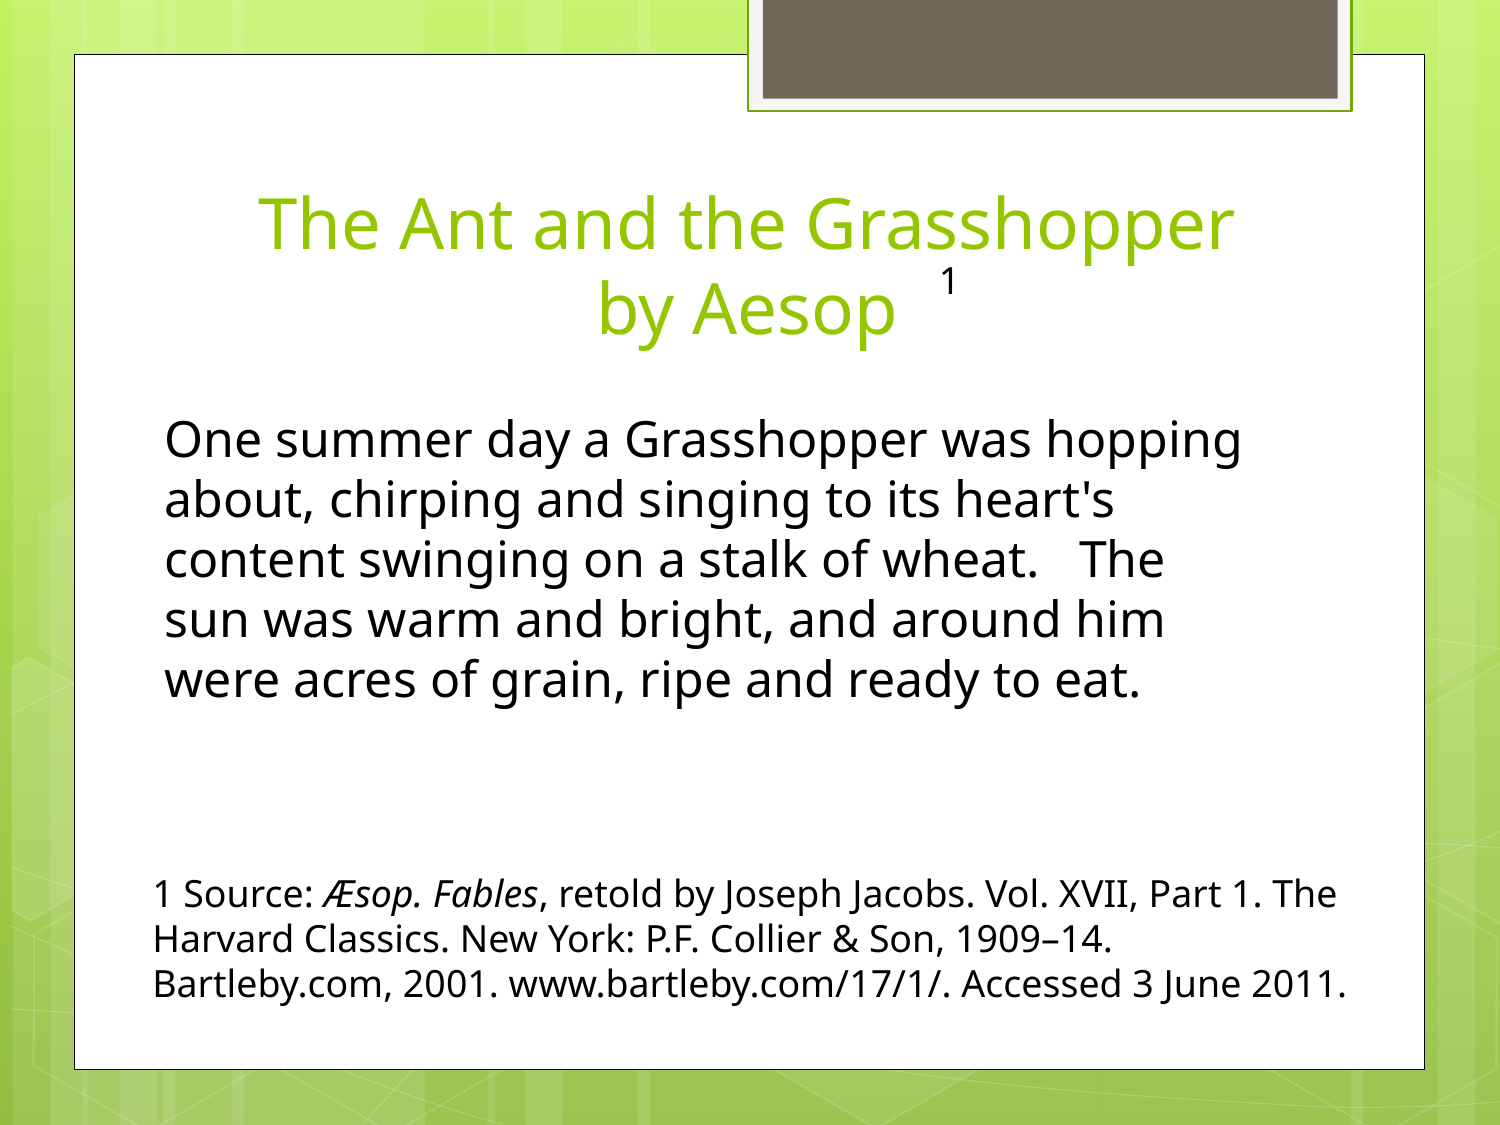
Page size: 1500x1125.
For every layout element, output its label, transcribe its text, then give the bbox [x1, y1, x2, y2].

text_box 1 [924, 249, 976, 310]
text_box 1 Source: Æsop. Fables, retold by Joseph Jacobs. Vol. XVII, Part 1. The Harvard Classics. New York: P.F. Collier & Son, 1909–14. Bartleby.com, 2001. www.bartleby.com/17/1/. Accessed 3 June 2011. [137, 862, 1375, 1013]
text_box One summer day a Grasshopper was hopping about, chirping and singing to its heart's content swinging on a stalk of wheat. The sun was warm and bright, and around him were acres of grain, ripe and ready to eat. [149, 399, 1263, 775]
title The Ant and the Grasshopper by Aesop [171, 168, 1324, 356]
